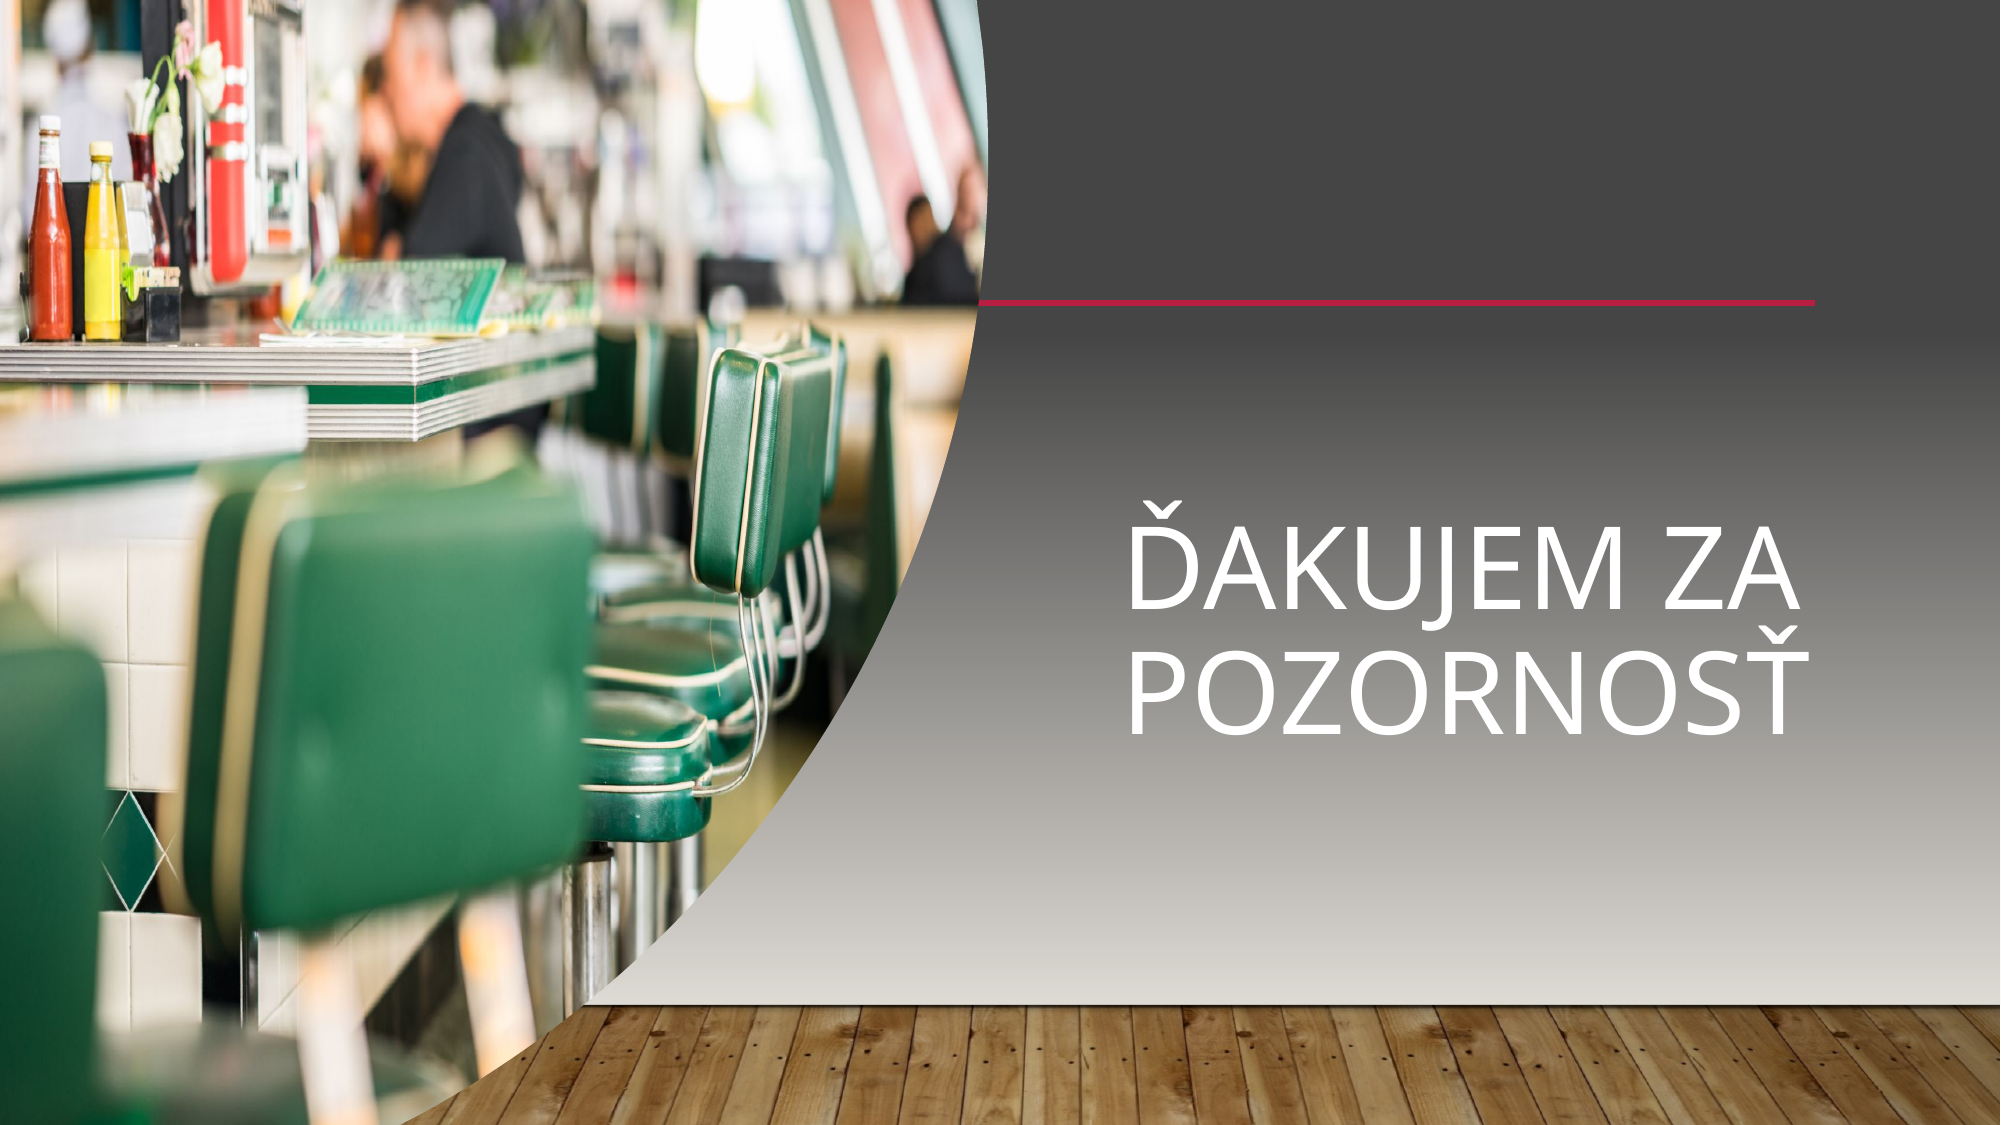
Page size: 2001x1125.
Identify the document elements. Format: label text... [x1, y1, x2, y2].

title Ďakujem za pozornosť [1106, 292, 1869, 767]
picture [0, 0, 2000, 1125]
